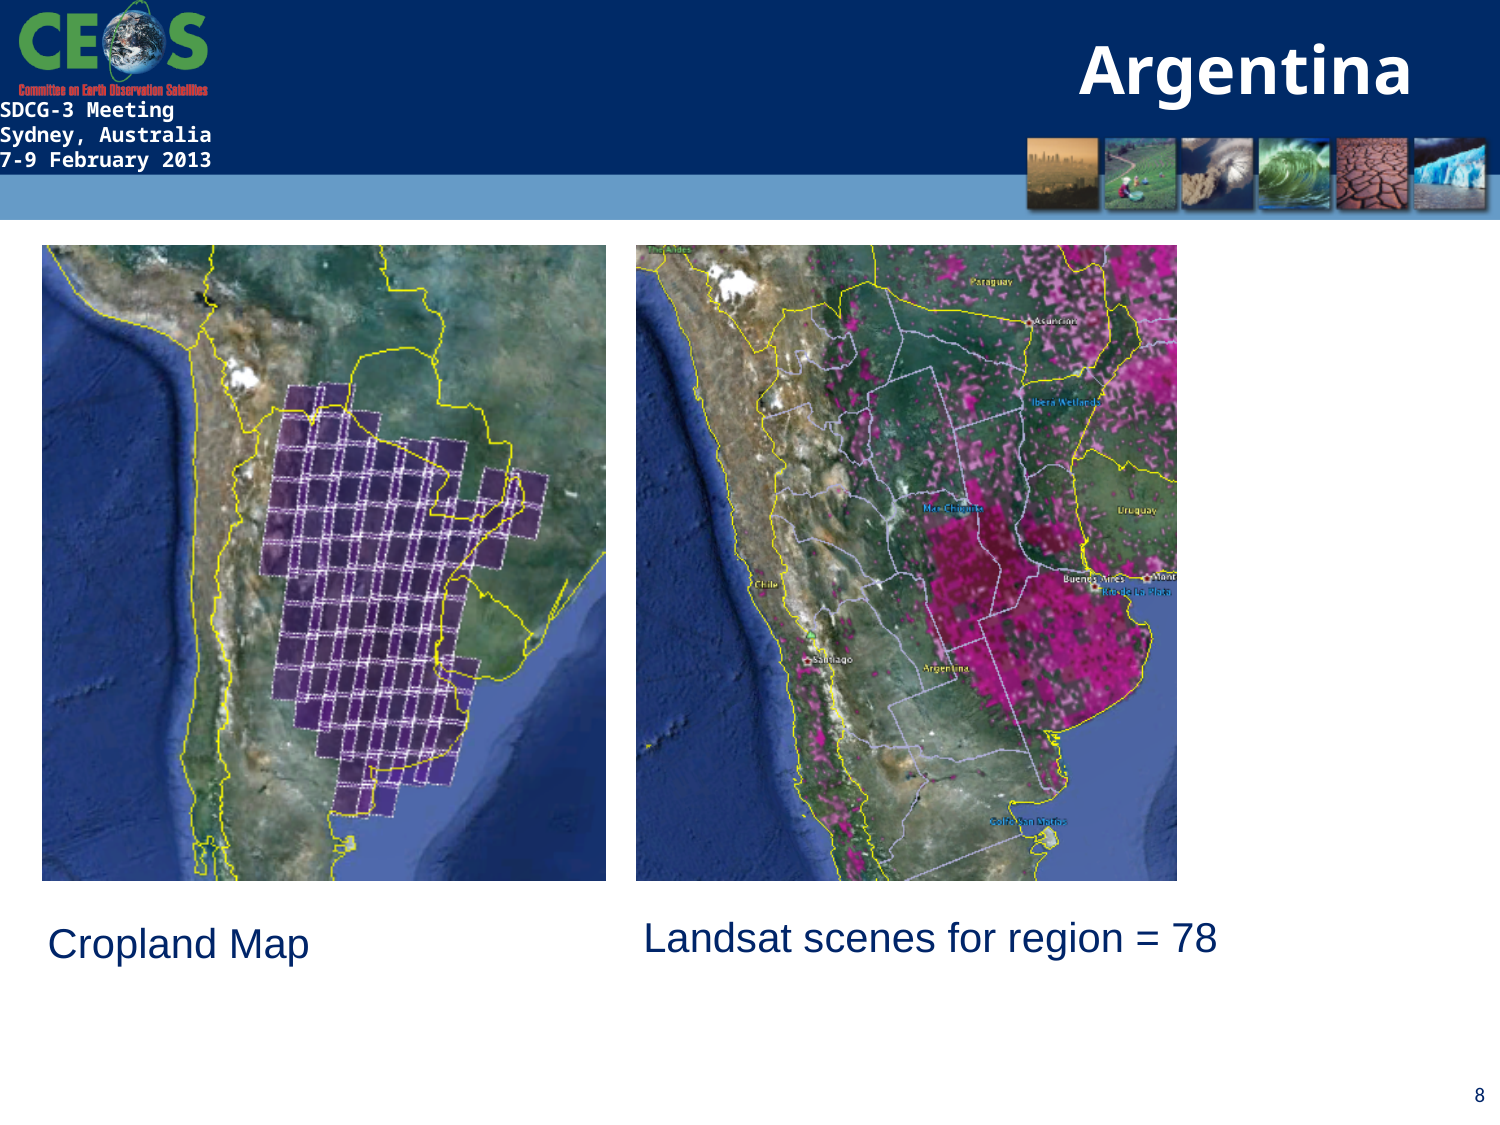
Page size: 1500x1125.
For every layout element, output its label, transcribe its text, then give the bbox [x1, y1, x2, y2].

picture [0, 0, 1500, 220]
picture [42, 245, 606, 881]
slide_number 8 [1187, 1073, 1500, 1125]
text_box Cropland Map [32, 909, 606, 974]
text_box Landsat scenes for region = 78 [628, 903, 1376, 969]
picture [635, 245, 1177, 881]
text_box Argentina [519, 18, 1481, 118]
